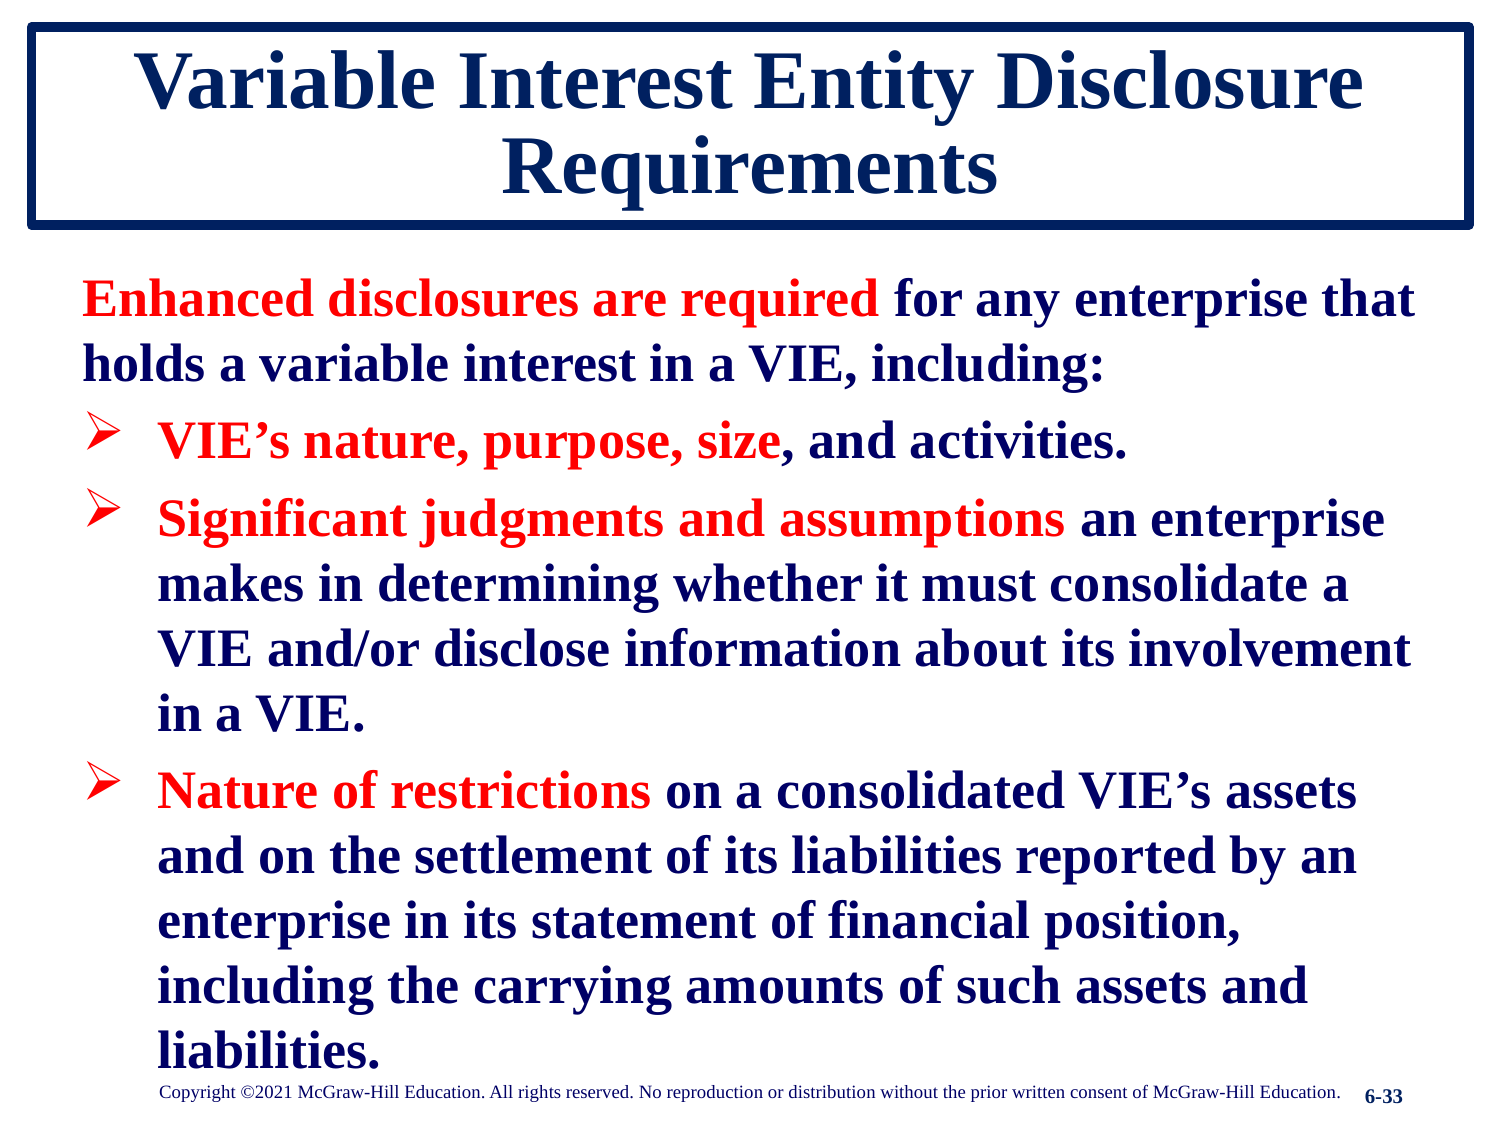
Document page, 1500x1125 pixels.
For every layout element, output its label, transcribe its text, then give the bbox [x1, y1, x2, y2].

text_box Copyright ©2021 McGraw-Hill Education. All rights reserved. No reproduction or distribution without the prior written consent of McGraw-Hill Education. [76, 1072, 1424, 1110]
slide_number 6-33 [1350, 1074, 1438, 1125]
title Variable Interest Entity Disclosure Requirements [27, 22, 1474, 230]
text_box Enhanced disclosures are required for any enterprise that holds a variable interest in a VIE, including: VIE’s nature, purpose, size, and activities. Significant judgments and assumptions an enterprise makes in determining whether it must consolidate a VIE and/or disclose information about its involvement in a VIE. Nature of restrictions on a consolidated VIE’s assets and on the settlement of its liabilities reported by an enterprise in its statement of financial position, including the carrying amounts of such assets and liabilities. [67, 254, 1433, 1065]
